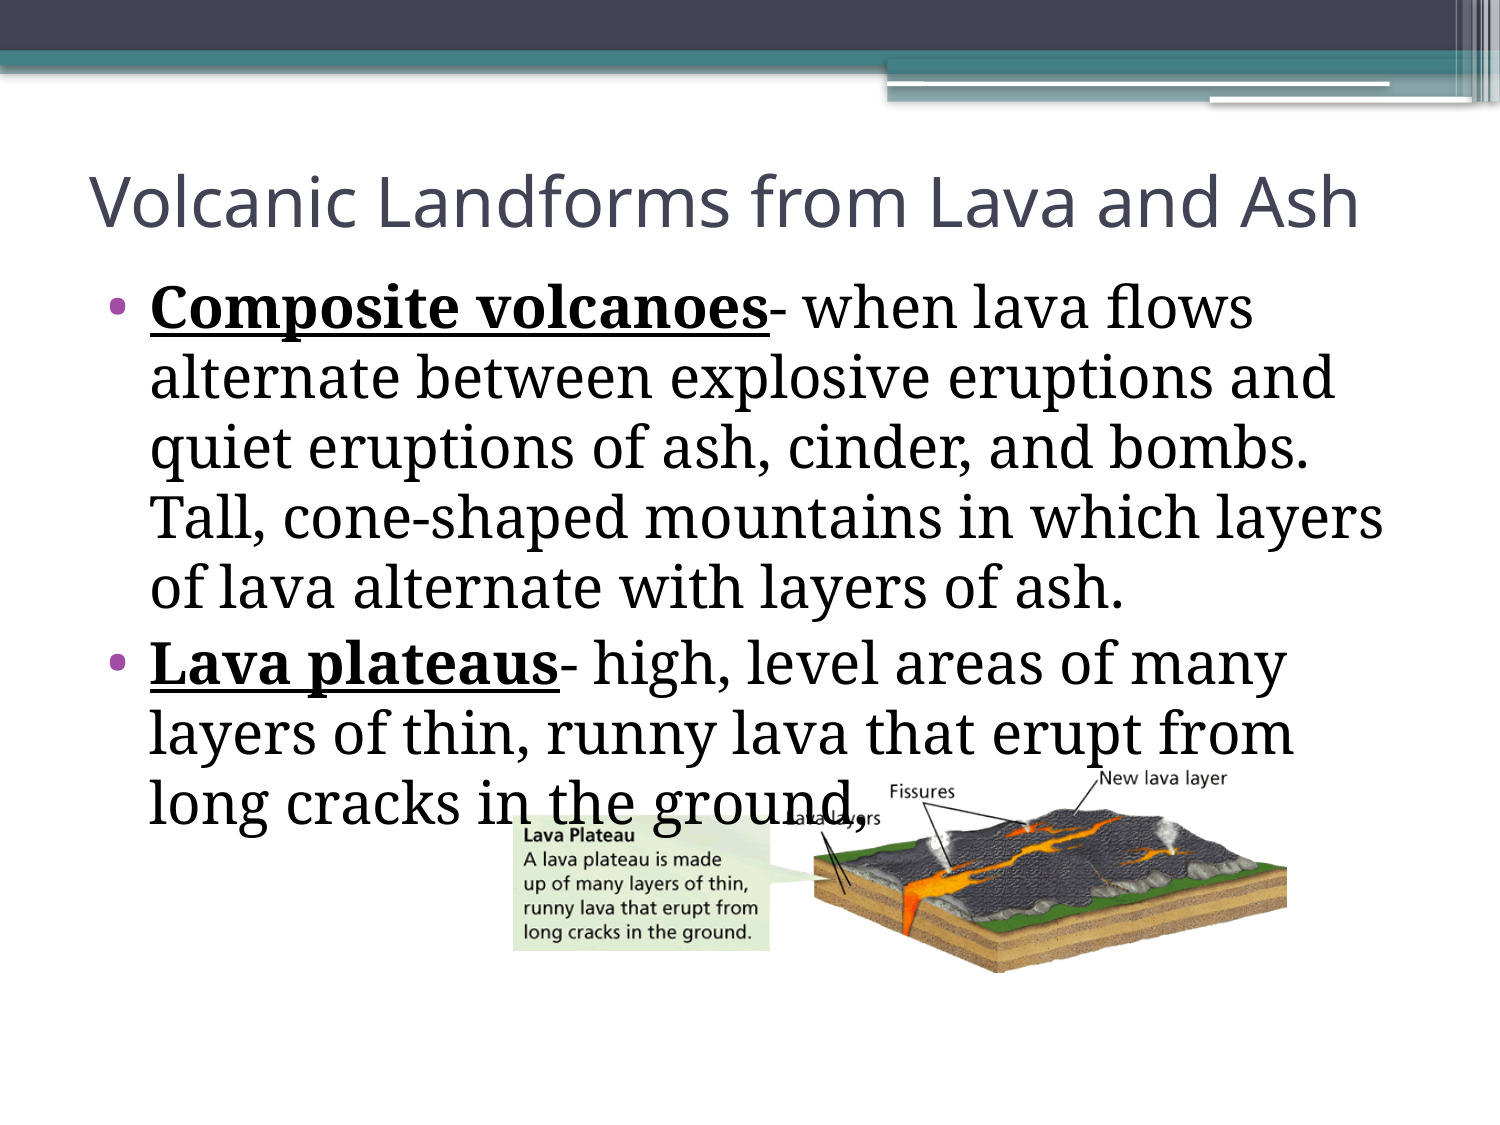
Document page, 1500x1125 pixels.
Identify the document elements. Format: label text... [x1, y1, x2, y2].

list Composite volcanoes- when lava flows alternate between explosive eruptions and quiet eruptions of ash, cinder, and bombs. Tall, cone-shaped mountains in which layers of lava alternate with layers of ash. Lava plateaus- high, level areas of many layers of thin, runny lava that erupt from long cracks in the ground, [75, 262, 1425, 1079]
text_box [412, 662, 1388, 1101]
title Volcanic Landforms from Lava and Ash [75, 112, 1425, 262]
